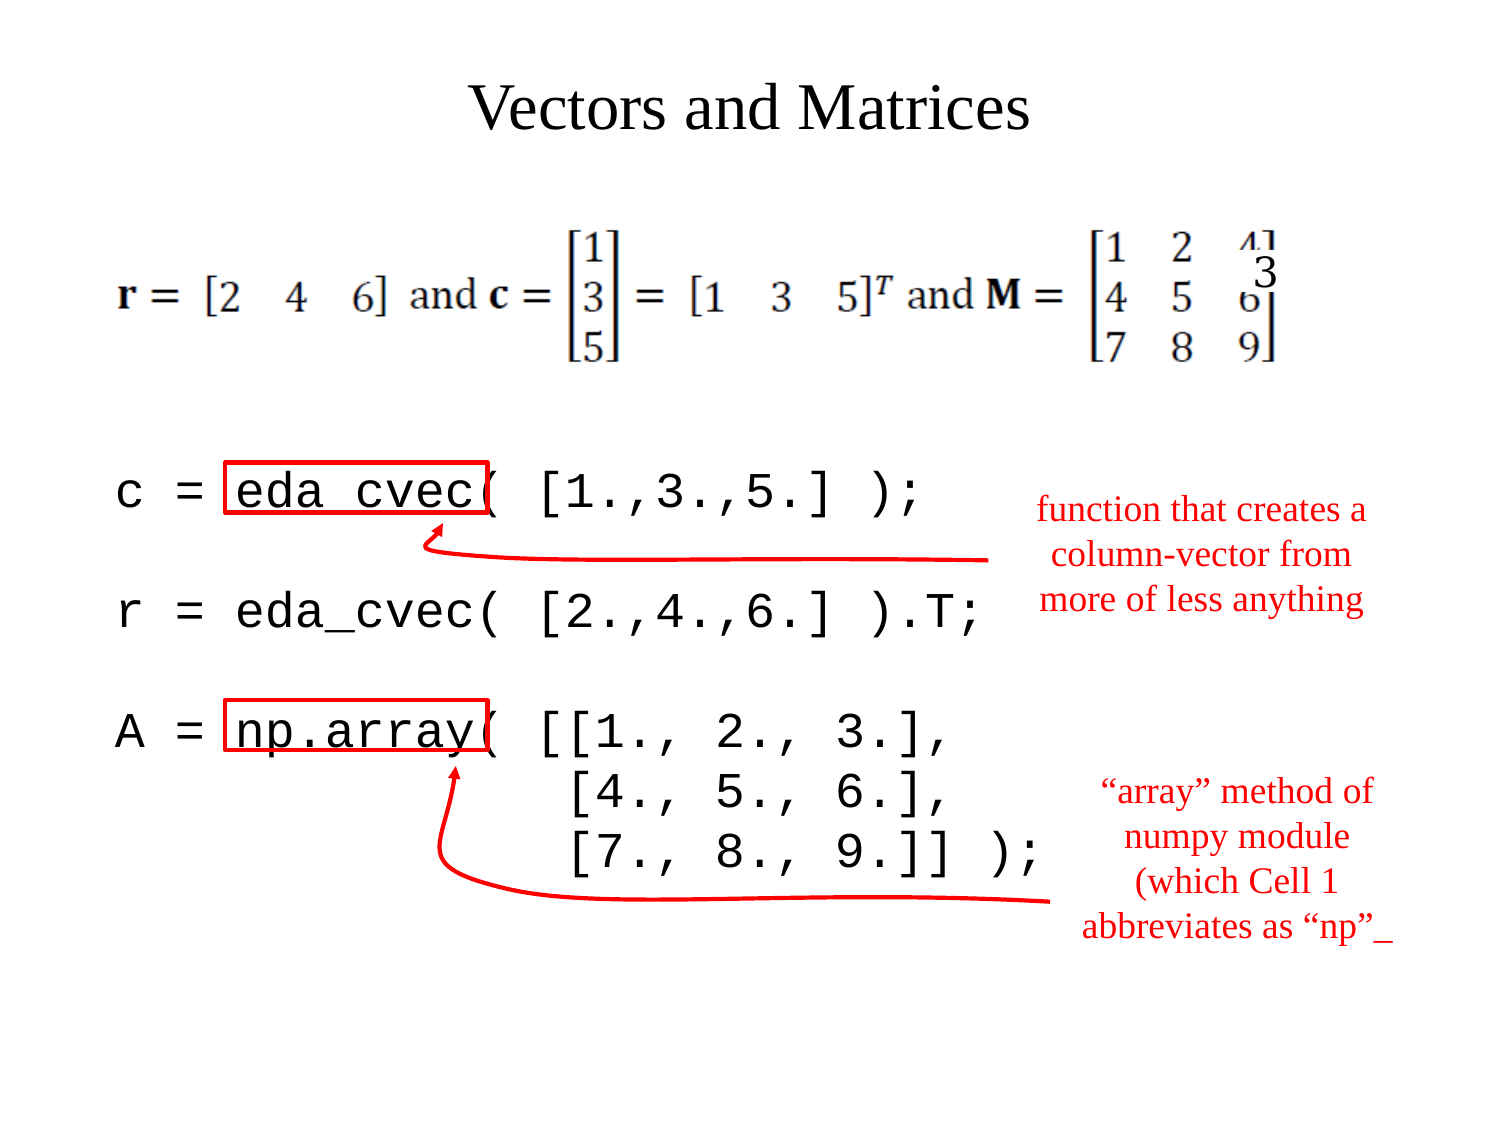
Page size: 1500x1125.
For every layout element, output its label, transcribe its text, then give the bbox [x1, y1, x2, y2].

text_box [223, 698, 490, 752]
text_box function that creates a column-vector from more of less anything [1014, 457, 1390, 646]
text_box [223, 460, 490, 515]
text_box [423, 523, 989, 563]
text_box [437, 766, 1049, 904]
text_box c = eda_cvec( [1.,3.,5.] ); r = eda_cvec( [2.,4.,6.] ).T; A = np.array( [[1., 2., 3.], [4., 5., 6.], [7., 8., 9.]] ); [99, 449, 1500, 885]
title Vectors and Matrices [75, 33, 1425, 172]
picture [49, 195, 1301, 384]
text_box “array” method of numpy module (which Cell 1 abbreviates as “np”_ [1049, 761, 1425, 950]
